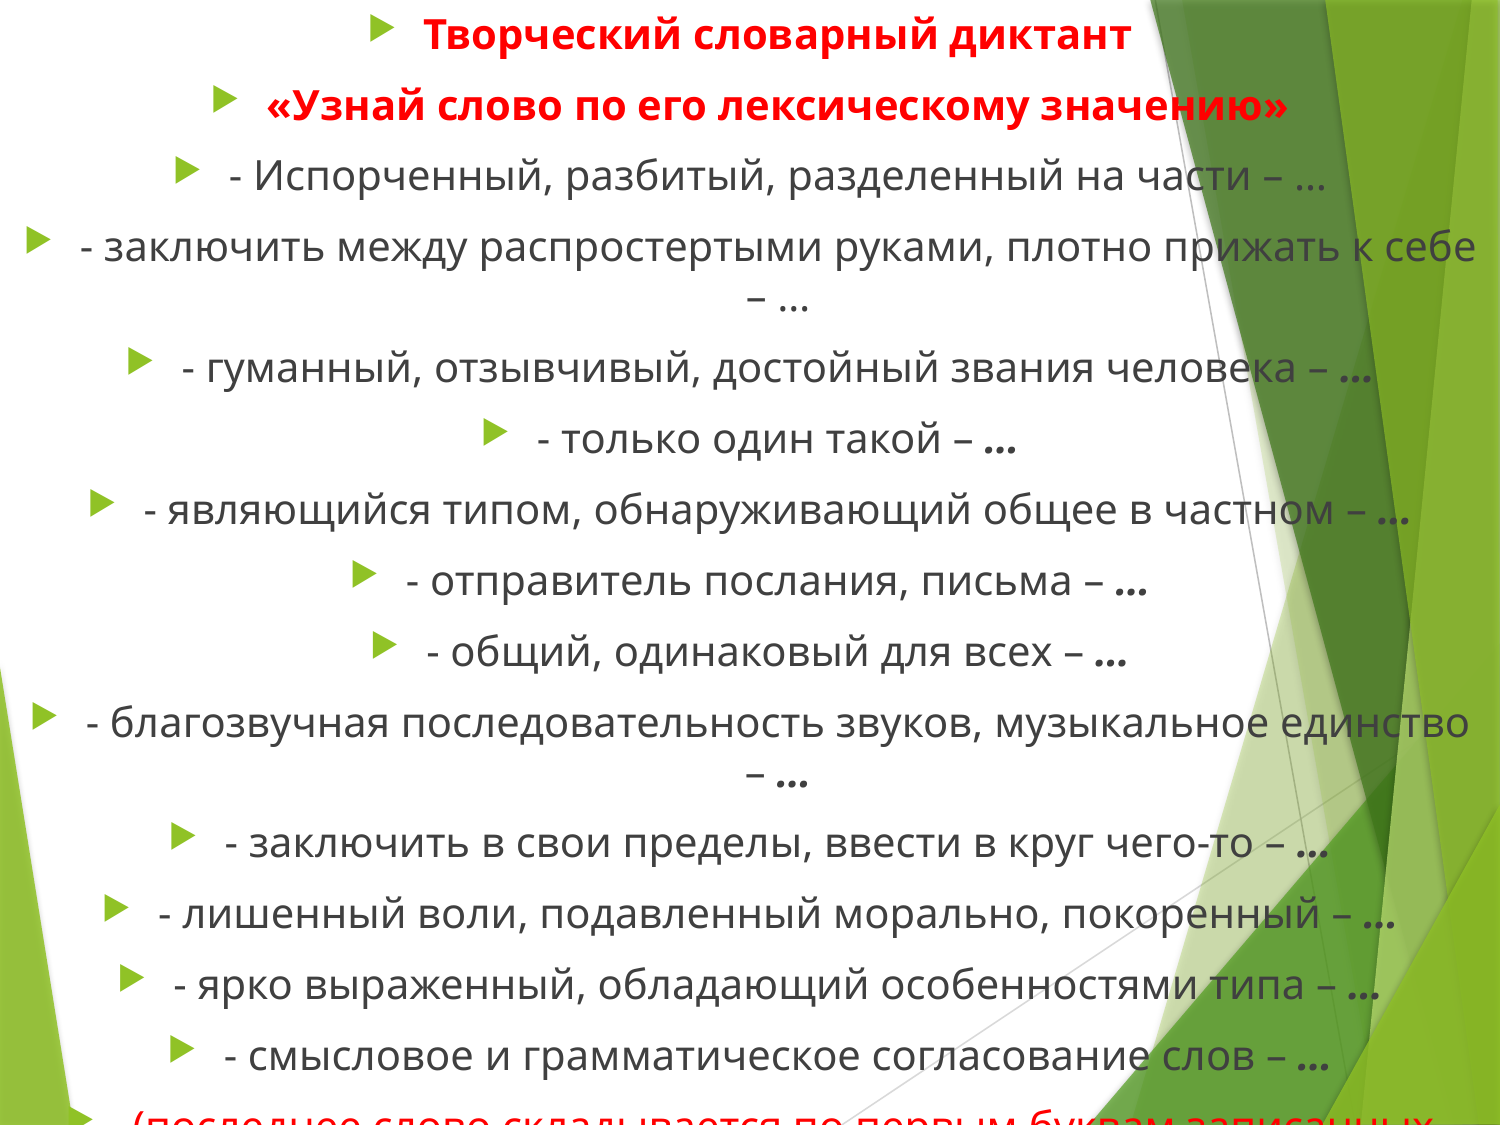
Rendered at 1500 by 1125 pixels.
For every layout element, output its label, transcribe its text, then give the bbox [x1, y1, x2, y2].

list Творческий словарный диктант «Узнай слово по его лексическому значению» - Испорченный, разбитый, разделенный на части – … - заключить между распростертыми руками, плотно прижать к себе – … - гуманный, отзывчивый, достойный звания человека – … - только один такой – … - являющийся типом, обнаруживающий общее в частном – … - отправитель послания, письма – … - общий, одинаковый для всех – … - благозвучная последовательность звуков, музыкальное единство – … - заключить в свои пределы, ввести в круг чего-то – … - лишенный воли, подавленный морально, покоренный – … - ярко выраженный, обладающий особенностями типа – … - смысловое и грамматическое согласование слов – … (последнее слово складывается по первым буквам записанных слов) [0, 0, 1500, 1125]
